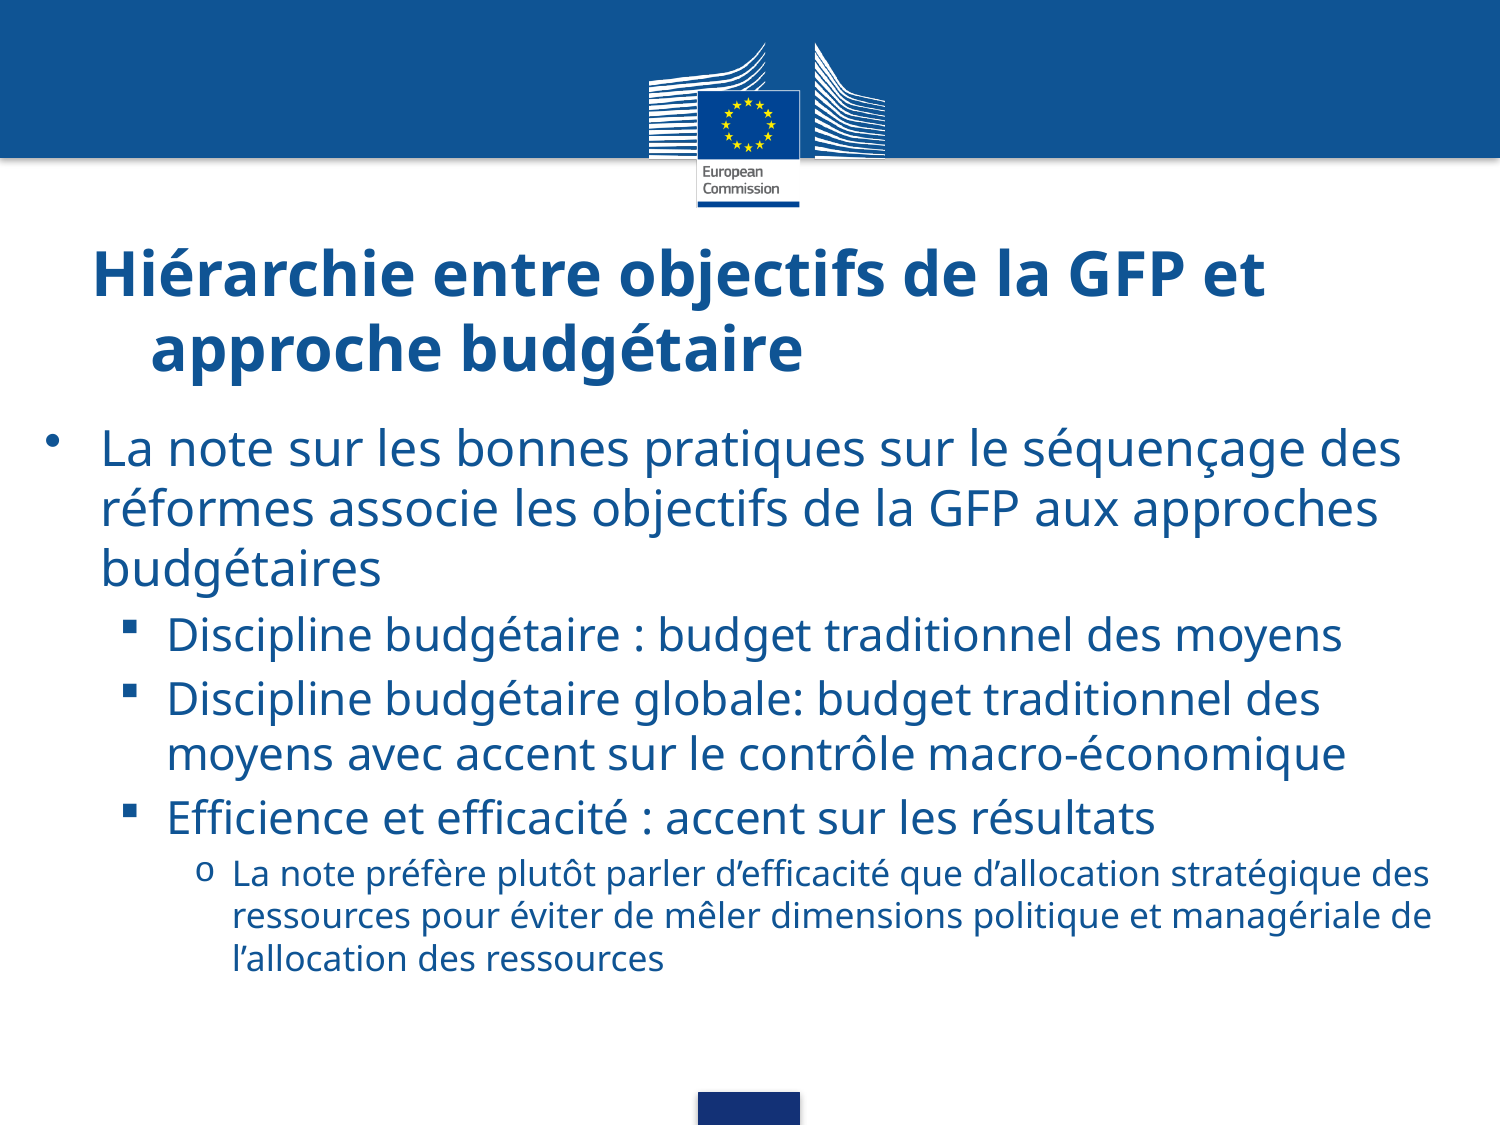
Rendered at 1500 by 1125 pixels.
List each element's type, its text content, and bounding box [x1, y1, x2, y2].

list La note sur les bonnes pratiques sur le séquençage des réformes associe les objectifs de la GFP aux approches budgétaires Discipline budgétaire : budget traditionnel des moyens Discipline budgétaire globale: budget traditionnel des moyens avec accent sur le contrôle macro-économique Efficience et efficacité : accent sur les résultats La note préfère plutôt parler d’efficacité que d’allocation stratégique des ressources pour éviter de mêler dimensions politique et managériale de l’allocation des ressources [29, 408, 1483, 988]
title Hiérarchie entre objectifs de la GFP et approche budgétaire [76, 231, 1428, 386]
picture [649, 42, 885, 208]
